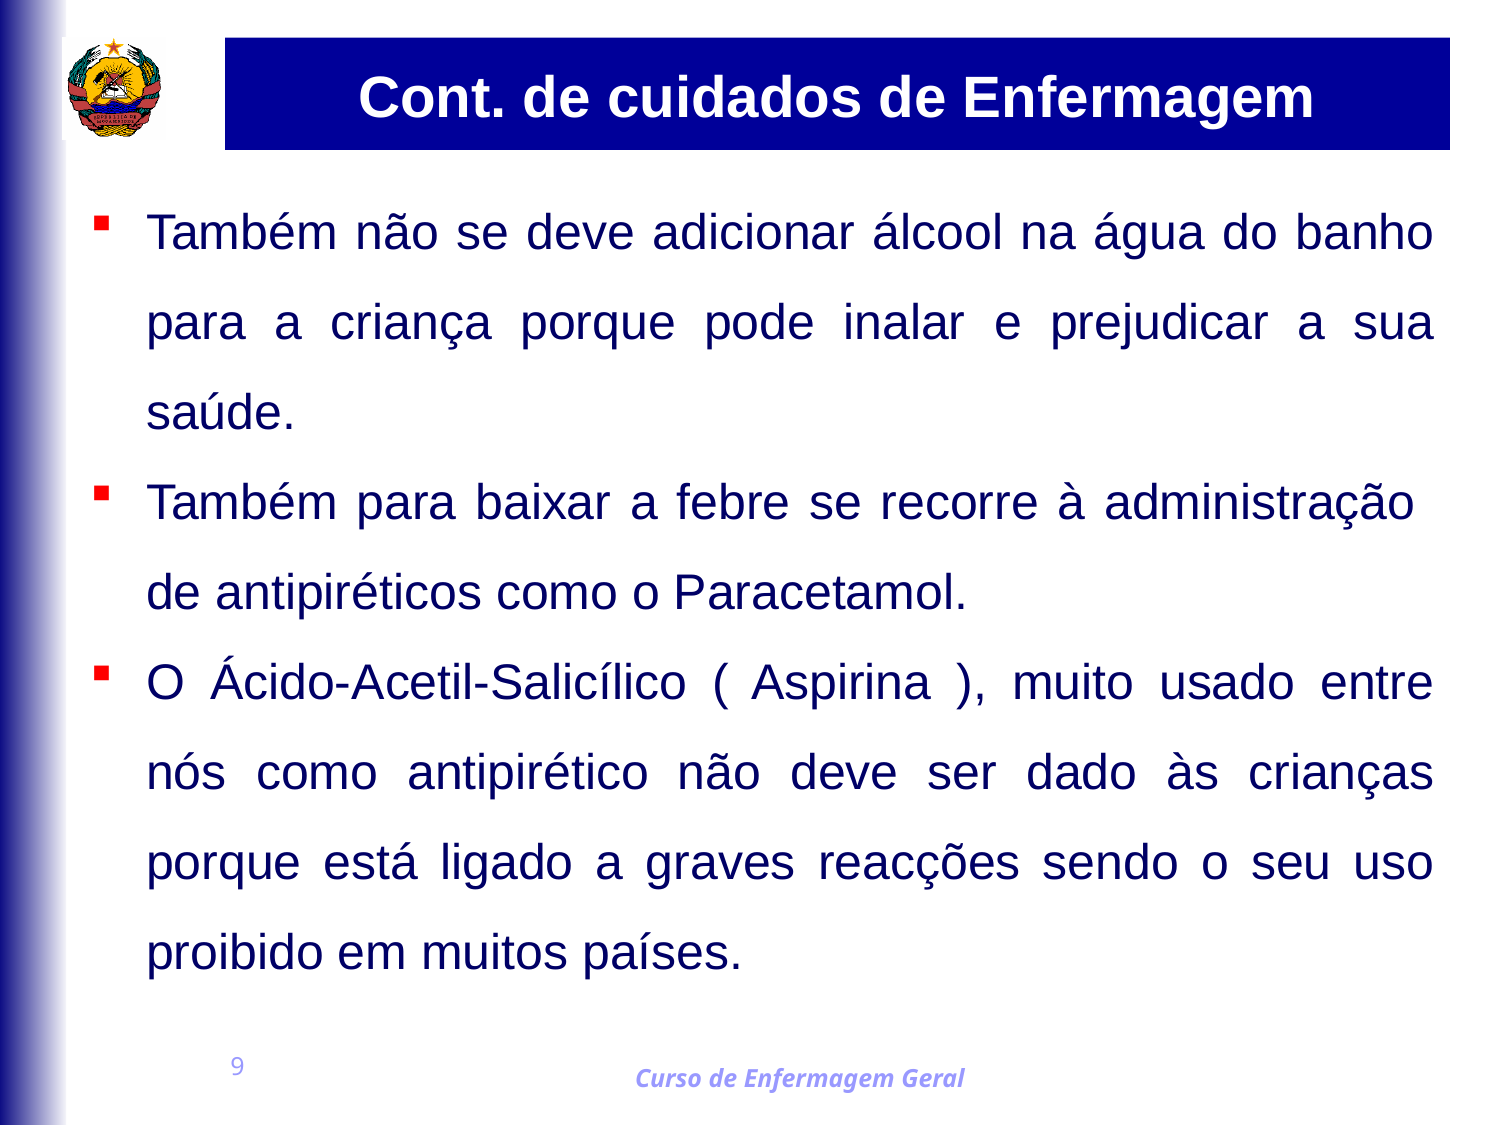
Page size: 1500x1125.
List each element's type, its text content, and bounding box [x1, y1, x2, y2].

slide_number 9 [62, 1037, 413, 1098]
footer Curso de Enfermagem Geral [499, 1049, 1101, 1101]
list Também não se deve adicionar álcool na água do banho para a criança porque pode inalar e prejudicar a sua saúde. Também para baixar a febre se recorre à administração de antipiréticos como o Paracetamol. O Ácido-Acetil-Salicílico ( Aspirina ), muito usado entre nós como antipirético não deve ser dado às crianças porque está ligado a graves reacções sendo o seu uso proibido em muitos países. [74, 162, 1451, 988]
title Cont. de cuidados de Enfermagem [224, 37, 1451, 151]
